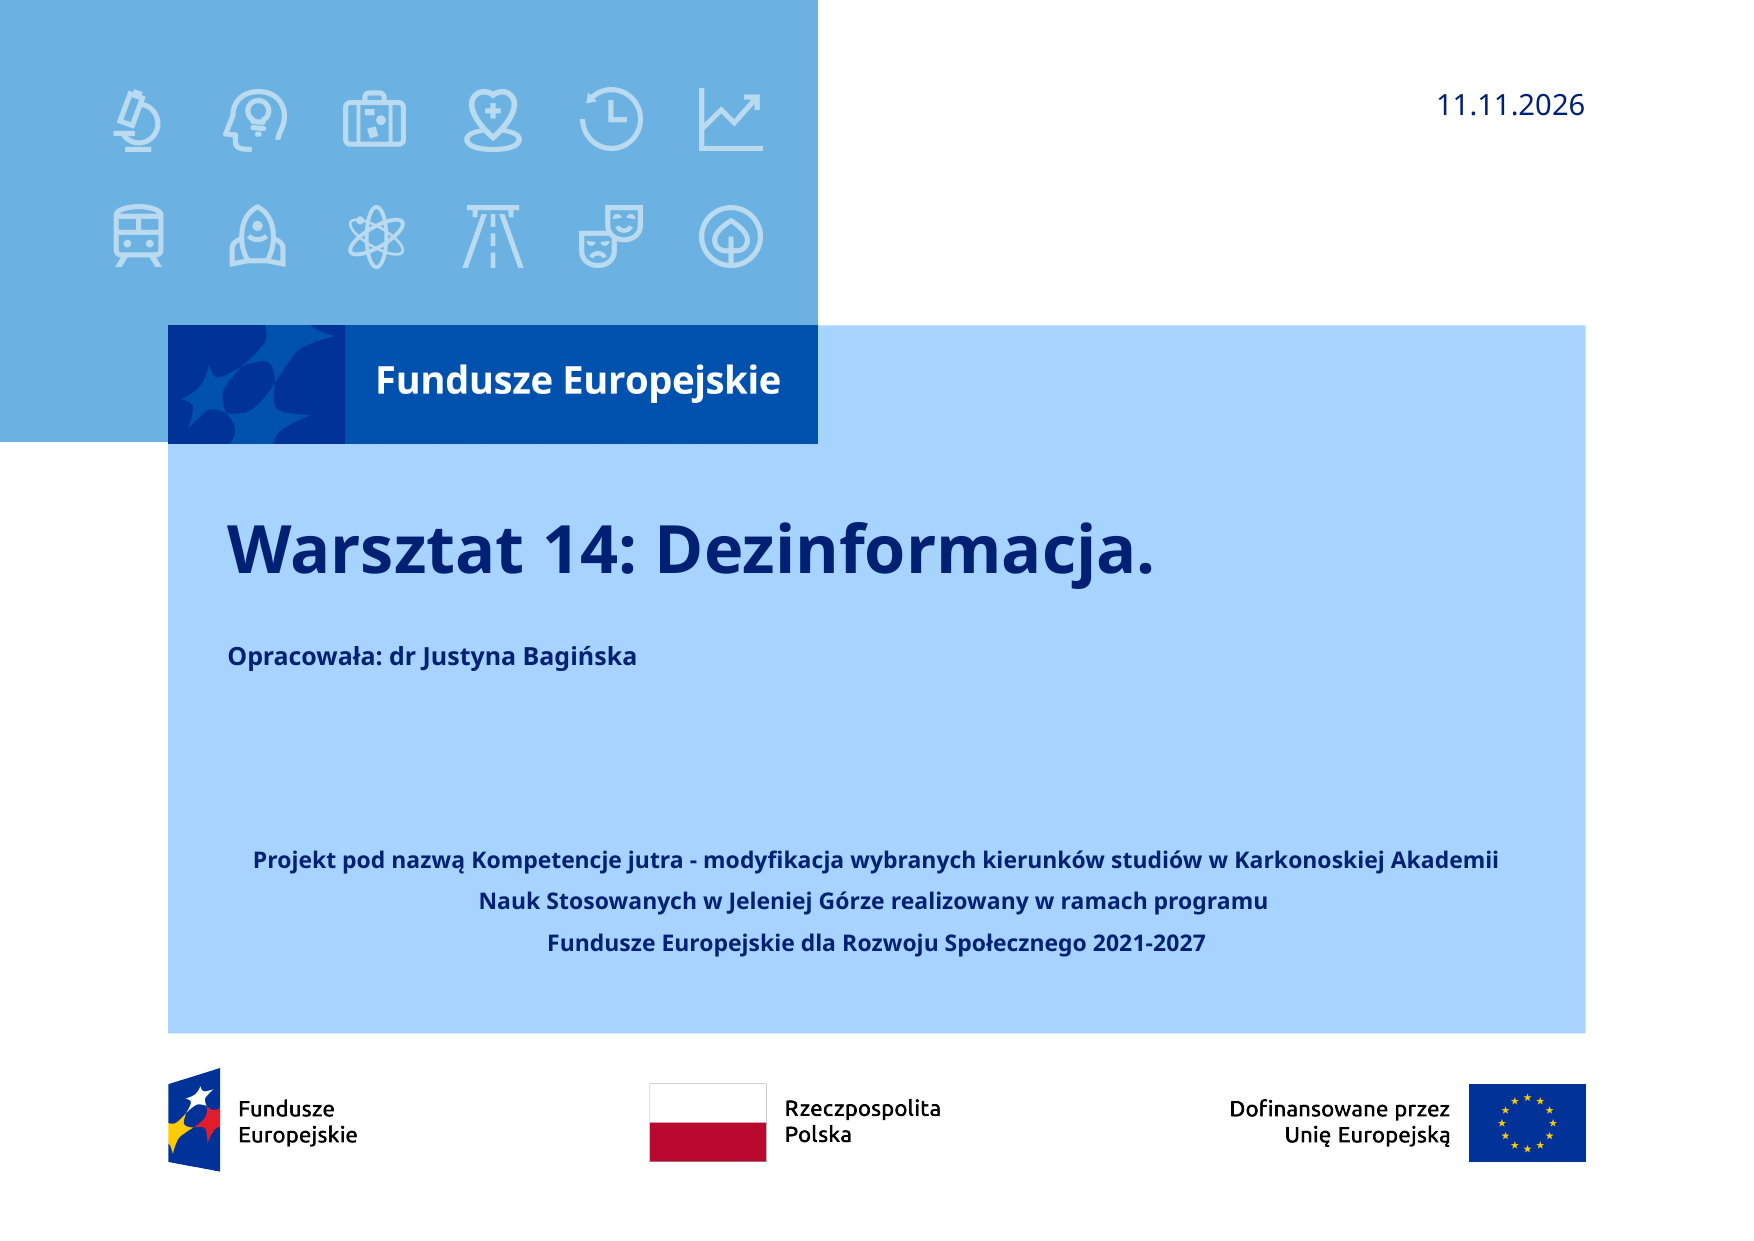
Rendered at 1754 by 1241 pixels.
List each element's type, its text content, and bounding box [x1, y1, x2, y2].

title Warsztat 14: Dezinformacja. Opracowała: dr Justyna Bagińska [227, 503, 1527, 786]
picture [129, 1045, 396, 1201]
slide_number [1290, 88, 1586, 146]
picture [168, 325, 818, 444]
picture [1192, 1045, 1625, 1201]
subtitle Projekt pod nazwą Kompetencje jutra - modyfikacja wybranych kierunków studiów w Karkonoskiej Akademii Nauk Stosowanych w Jeleniej Górze realizowany w ramach programu Fundusze Europejskie dla Rozwoju Społecznego 2021-2027 [227, 797, 1527, 975]
picture [610, 1044, 979, 1201]
